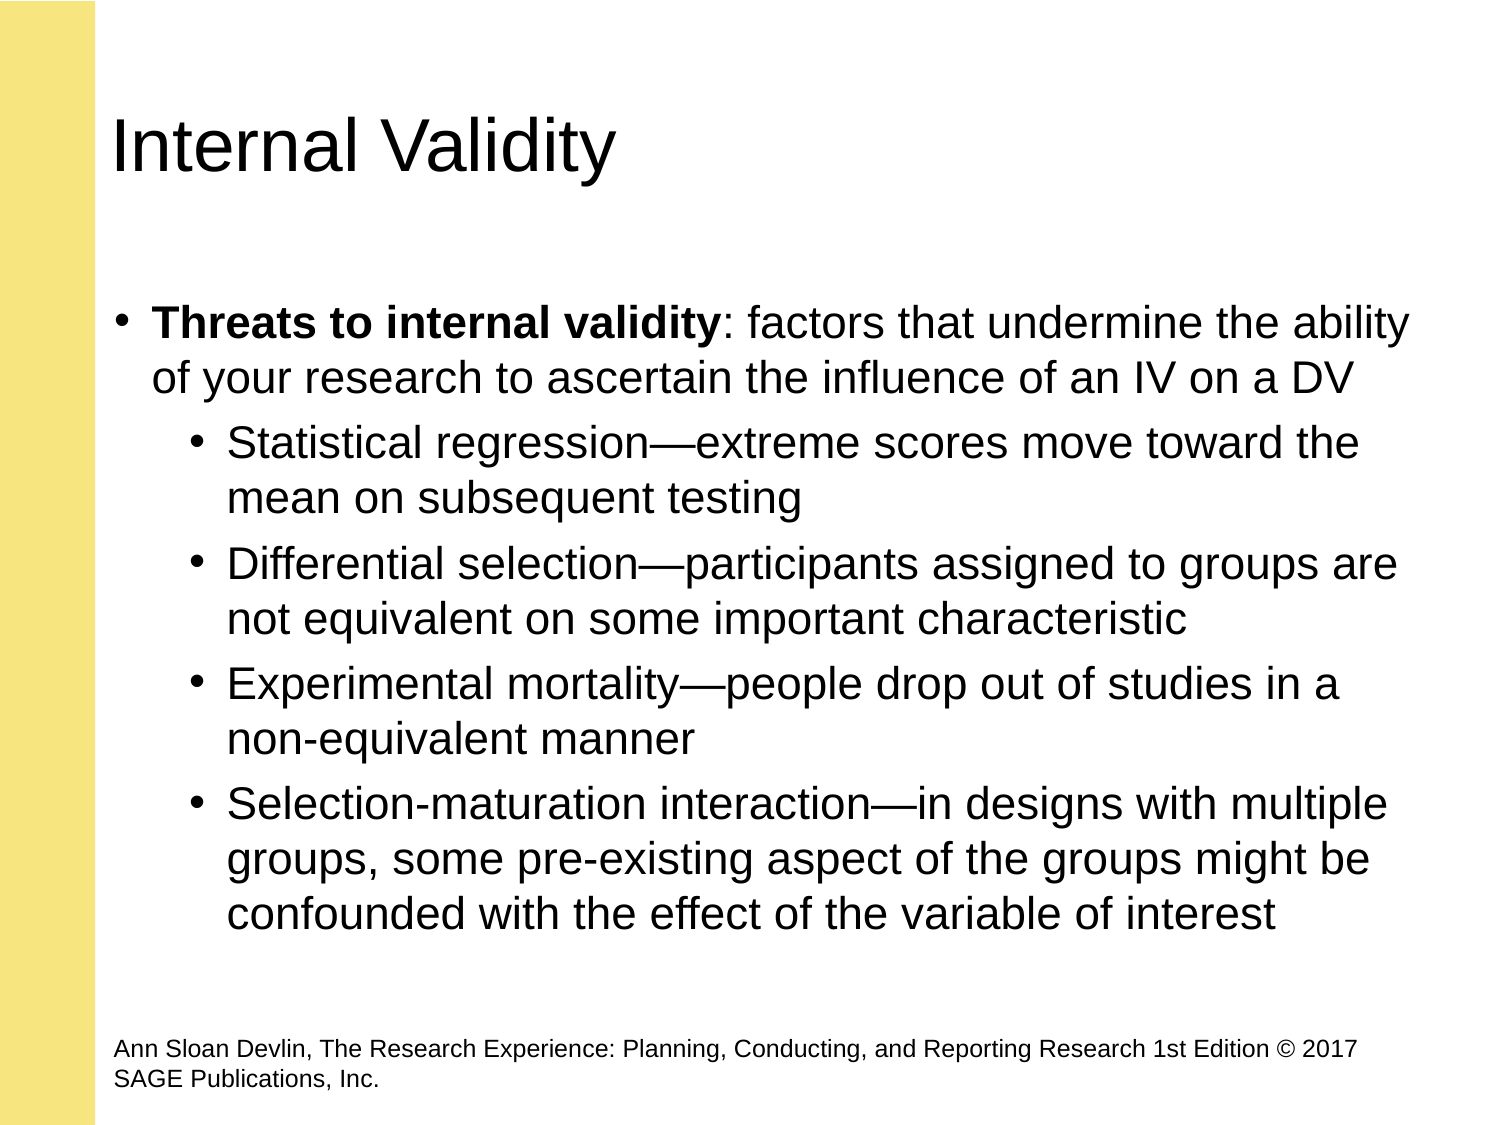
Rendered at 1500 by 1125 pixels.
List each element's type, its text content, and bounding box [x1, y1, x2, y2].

title Internal Validity [94, 87, 647, 206]
list Threats to internal validity: factors that undermine the ability of your research to ascertain the influence of an IV on a DV Statistical regression—extreme scores move toward the mean on subsequent testing Differential selection—participants assigned to groups are not equivalent on some important characteristic Experimental mortality—people drop out of studies in a non-equivalent manner Selection-maturation interaction—in designs with multiple groups, some pre-existing aspect of the groups might be confounded with the effect of the variable of interest [99, 285, 1444, 951]
picture [0, 1, 96, 1125]
